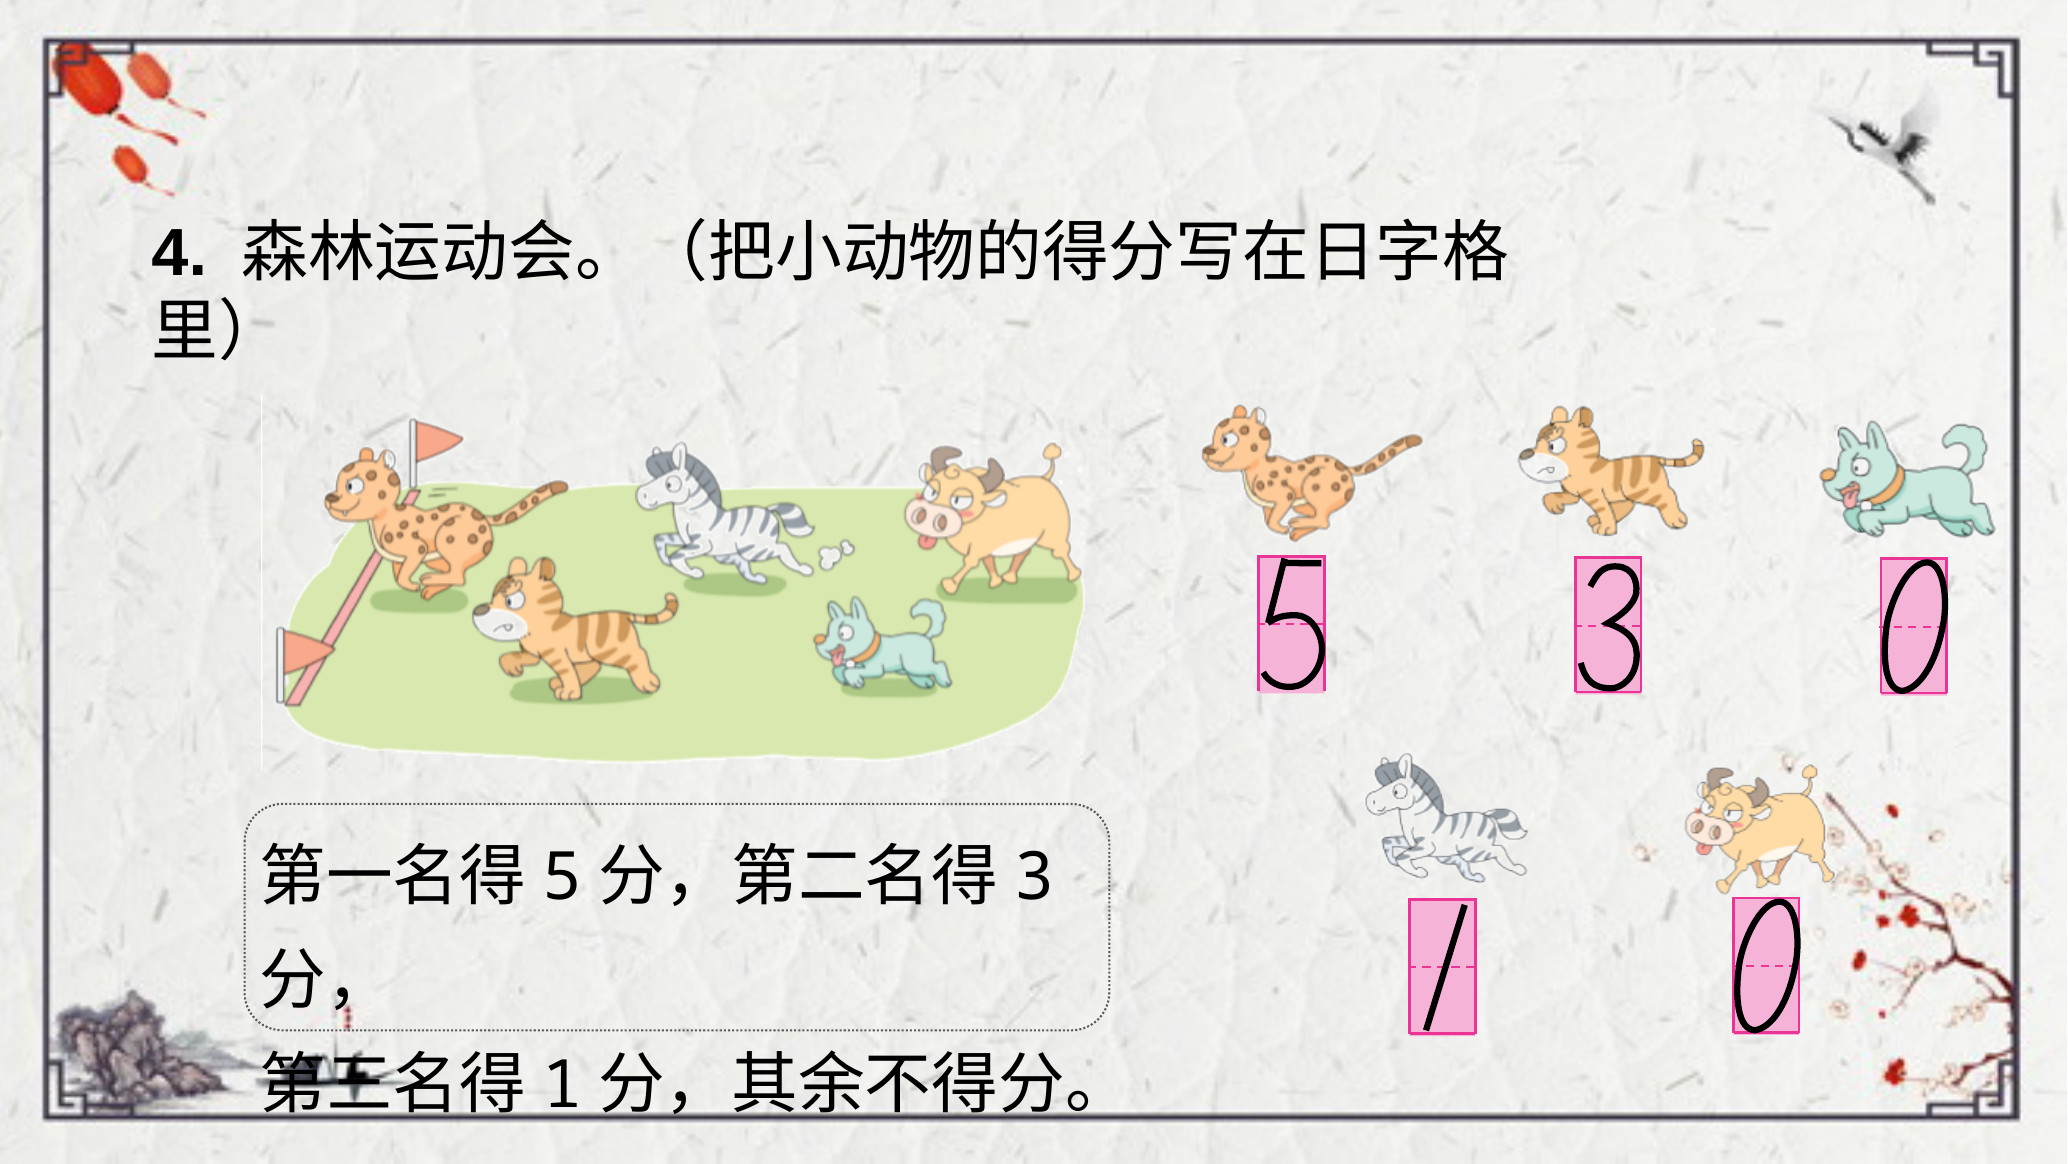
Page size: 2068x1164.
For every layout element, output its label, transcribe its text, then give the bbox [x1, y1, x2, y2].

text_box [244, 801, 1151, 1031]
picture [0, 0, 2068, 1164]
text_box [1263, 558, 1322, 687]
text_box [1879, 557, 1948, 696]
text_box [1407, 897, 1476, 1037]
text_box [1580, 566, 1637, 689]
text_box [1425, 904, 1465, 1031]
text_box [1731, 896, 1800, 1035]
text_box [1573, 556, 1642, 695]
text_box 4. 森林运动会。（把小动物的得分写在日字格里） [136, 200, 1647, 376]
text_box [1257, 666, 1325, 694]
